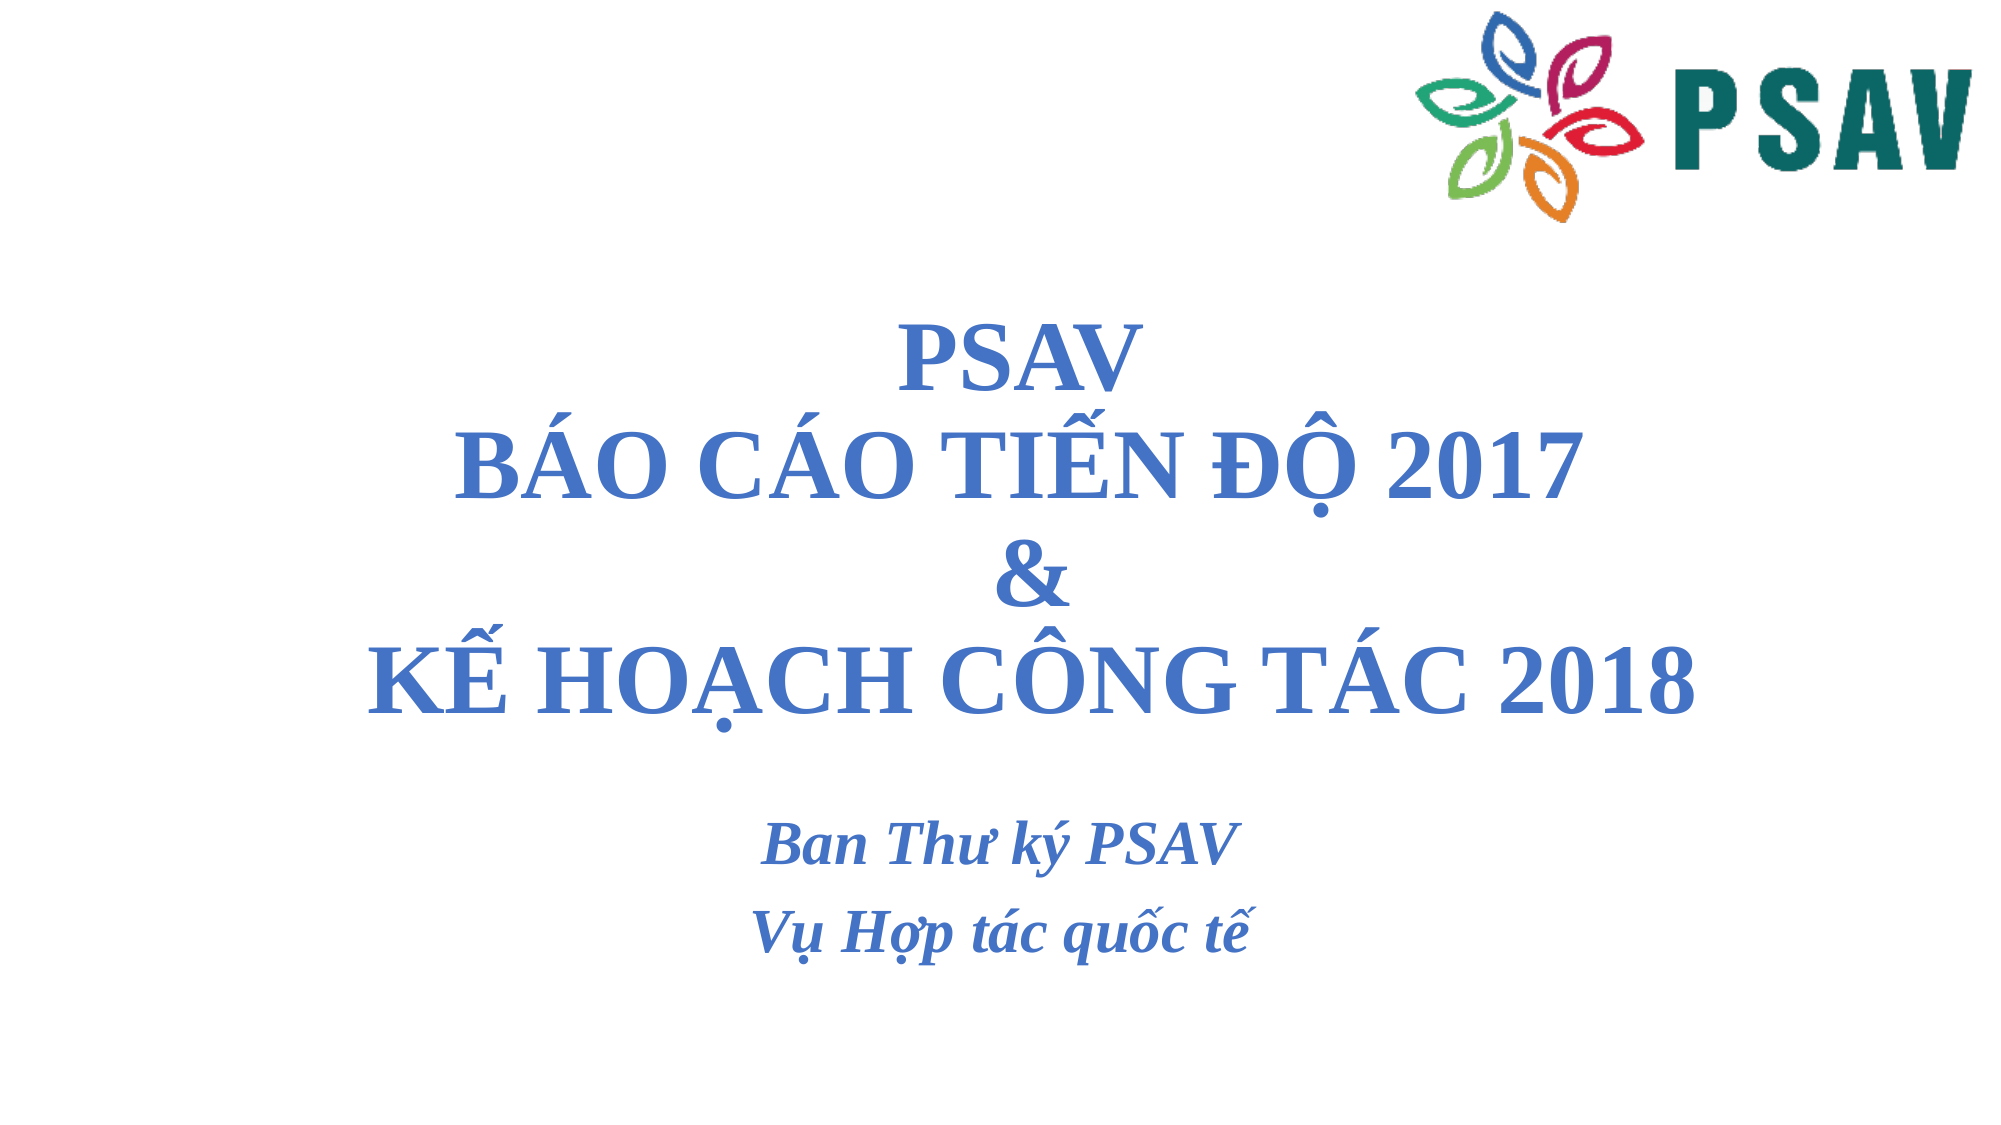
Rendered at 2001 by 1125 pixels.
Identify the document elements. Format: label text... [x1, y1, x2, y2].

subtitle Ban Thư ký PSAV Vụ Hợp tác quốc tế [249, 727, 1750, 975]
title PSAV BÁO CÁO TIẾN ĐỘ 2017 & KẾ HOẠCH CÔNG TÁC 2018 [249, 252, 1816, 744]
picture [1394, 0, 2000, 553]
